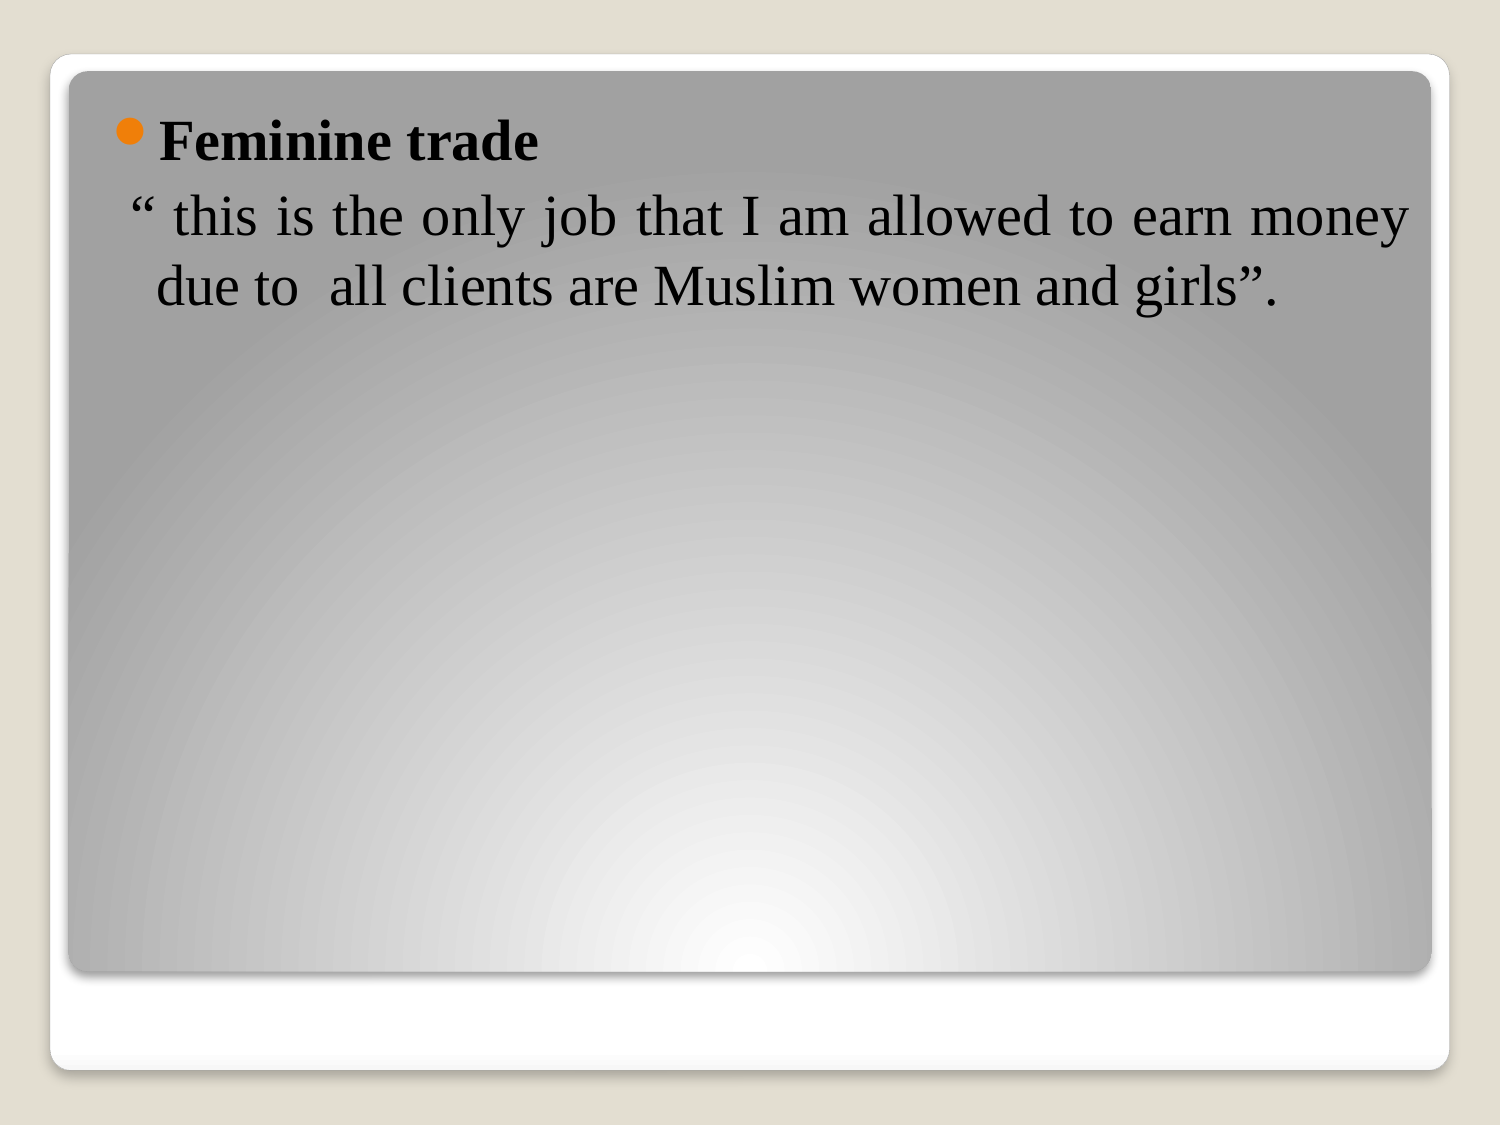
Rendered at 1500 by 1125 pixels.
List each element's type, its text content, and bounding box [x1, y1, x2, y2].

list Feminine trade “ this is the only job that I am allowed to earn money due to all clients are Muslim women and girls”. [82, 86, 1425, 774]
